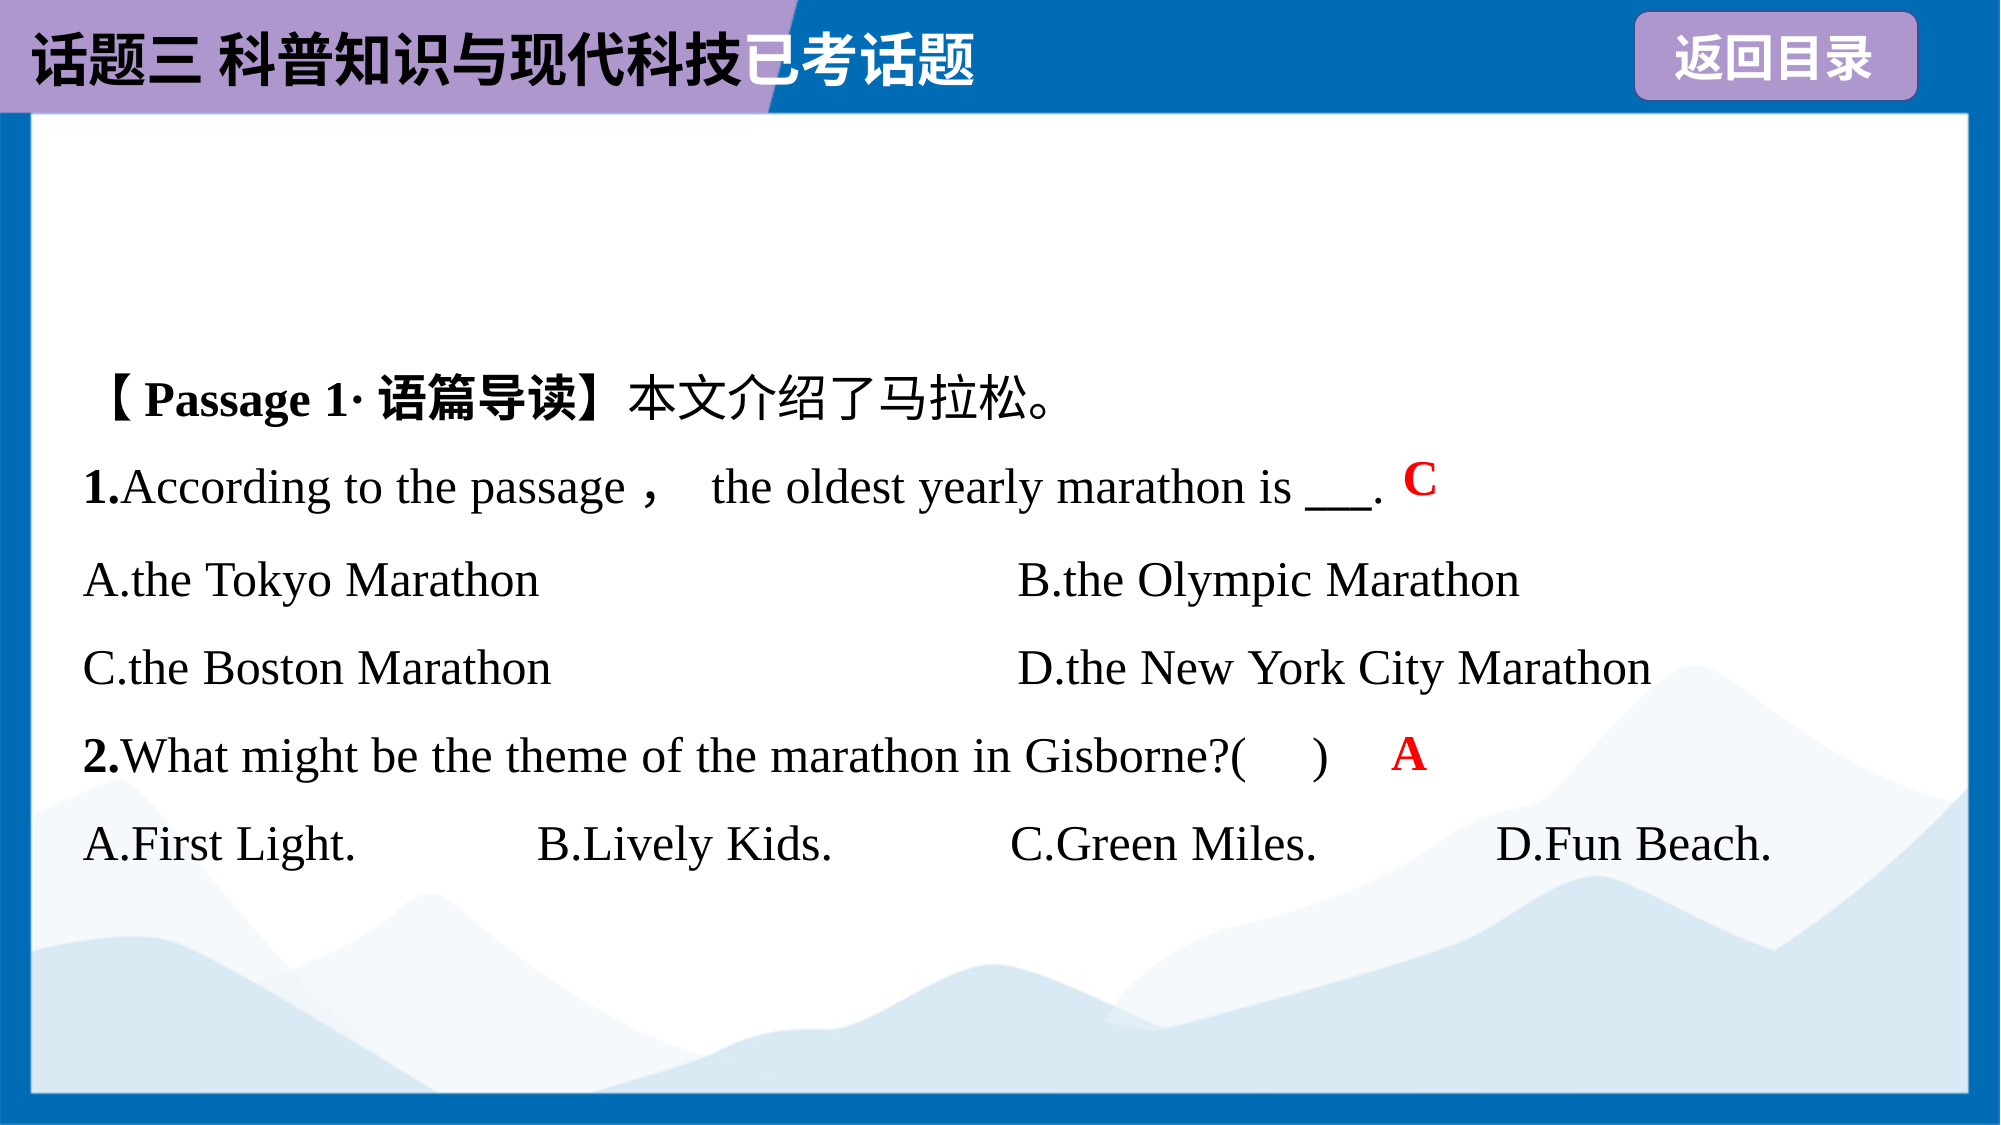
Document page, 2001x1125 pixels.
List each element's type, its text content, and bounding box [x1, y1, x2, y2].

text_box A.the Tokyo Marathon B.the Olympic Marathon C.the Boston Marathon D.the New York City Marathon [82, 515, 1917, 685]
text_box 1.According to the passage， the oldest yearly marathon is ___. [82, 426, 1917, 505]
text_box C [1384, 418, 1457, 497]
text_box A.First Light. B.Lively Kids. C.Green Miles. D.Fun Beach. [82, 782, 1917, 861]
text_box 【Passage 1·语篇导读】本文介绍了马拉松。 [82, 338, 1917, 417]
text_box A [1372, 693, 1446, 772]
picture [0, 0, 2000, 1125]
text_box 2.What might be the theme of the marathon in Gisborne?( ) [82, 694, 1917, 773]
